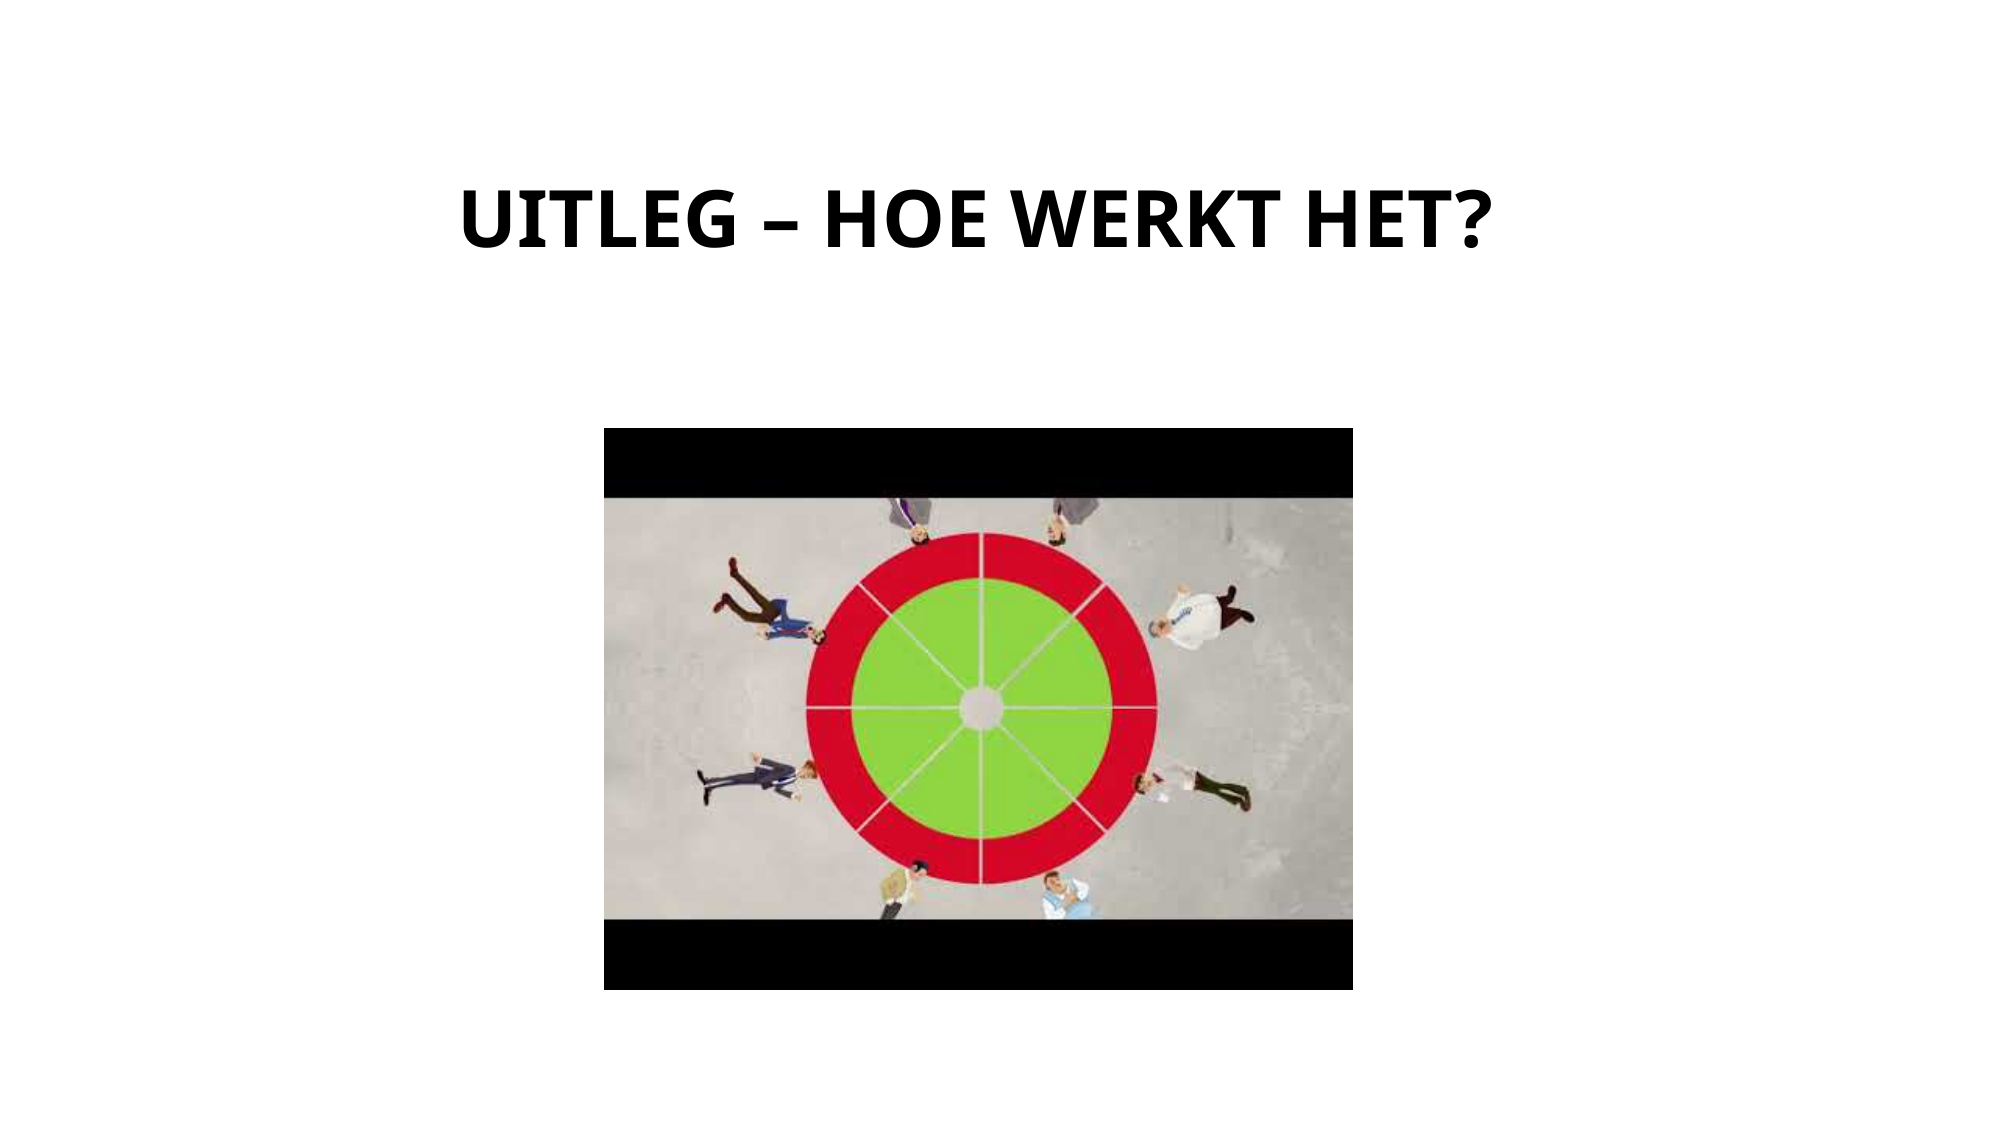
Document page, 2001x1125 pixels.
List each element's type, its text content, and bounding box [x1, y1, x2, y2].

title Uitleg – hoe werkt het? [442, 92, 2000, 352]
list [603, 427, 1354, 991]
